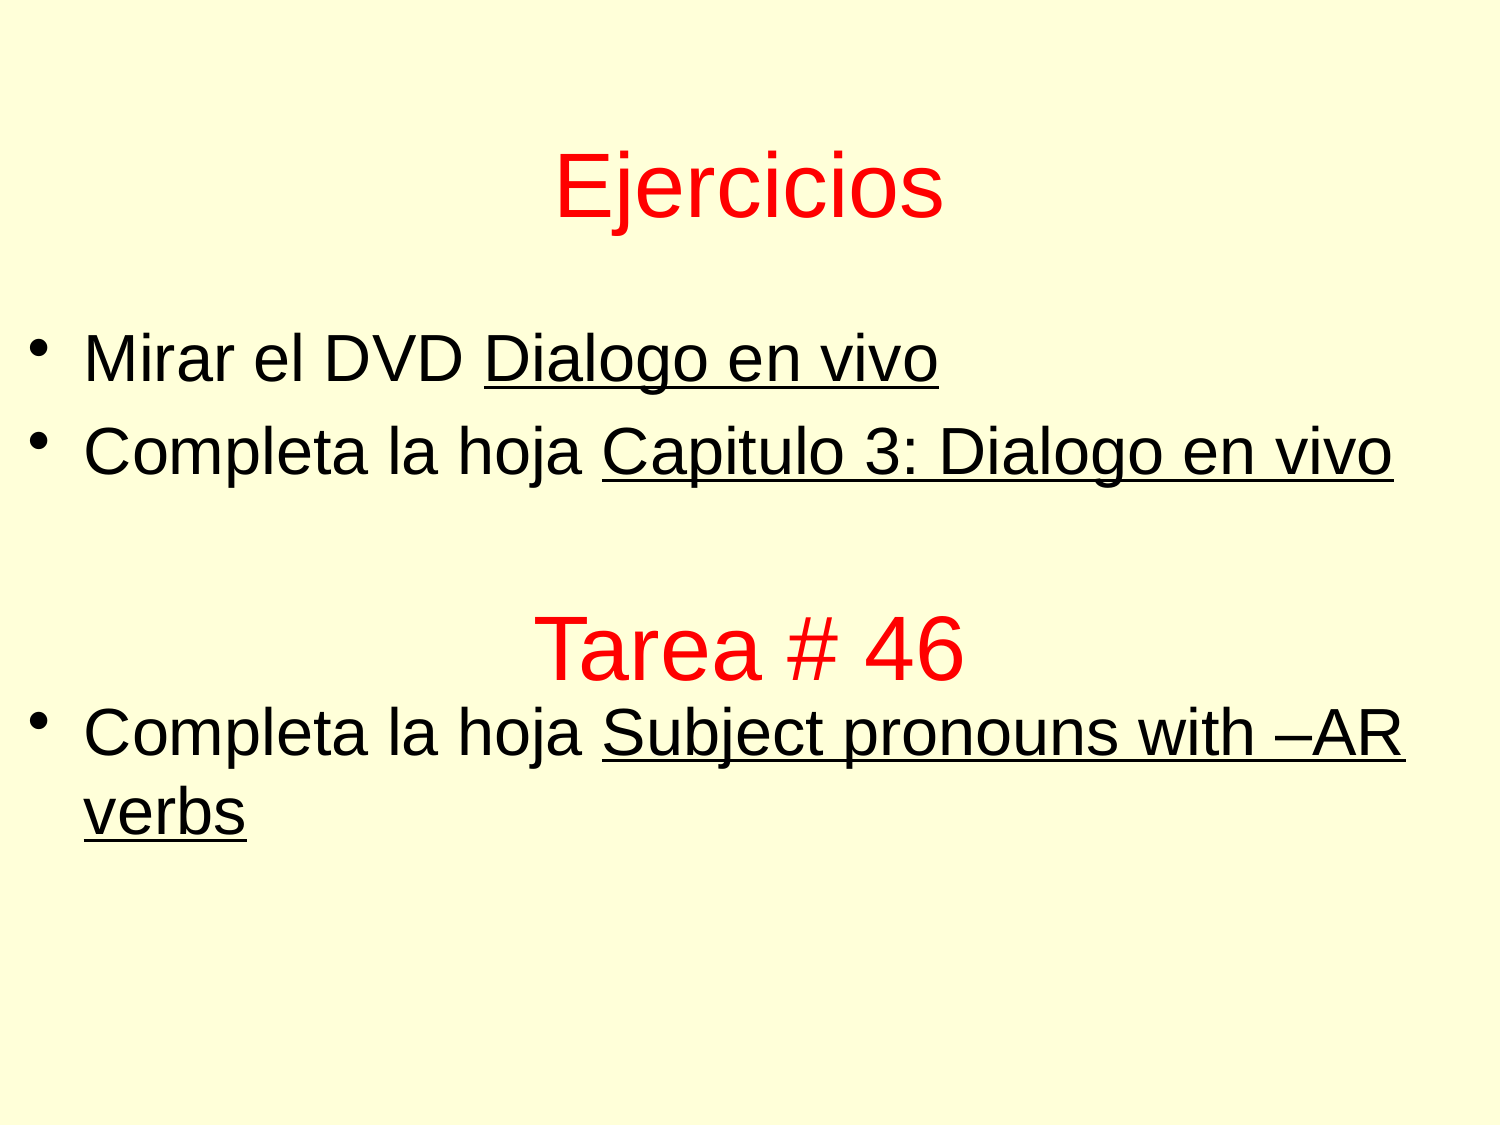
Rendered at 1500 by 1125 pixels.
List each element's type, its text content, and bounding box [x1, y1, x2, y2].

title Ejercicios [75, 87, 1425, 275]
text_box Tarea # 46 [74, 549, 1425, 738]
list Mirar el DVD Dialogo en vivo Completa la hoja Capitulo 3: Dialogo en vivo Completa la hoja Subject pronouns with –AR verbs [12, 307, 1475, 1050]
